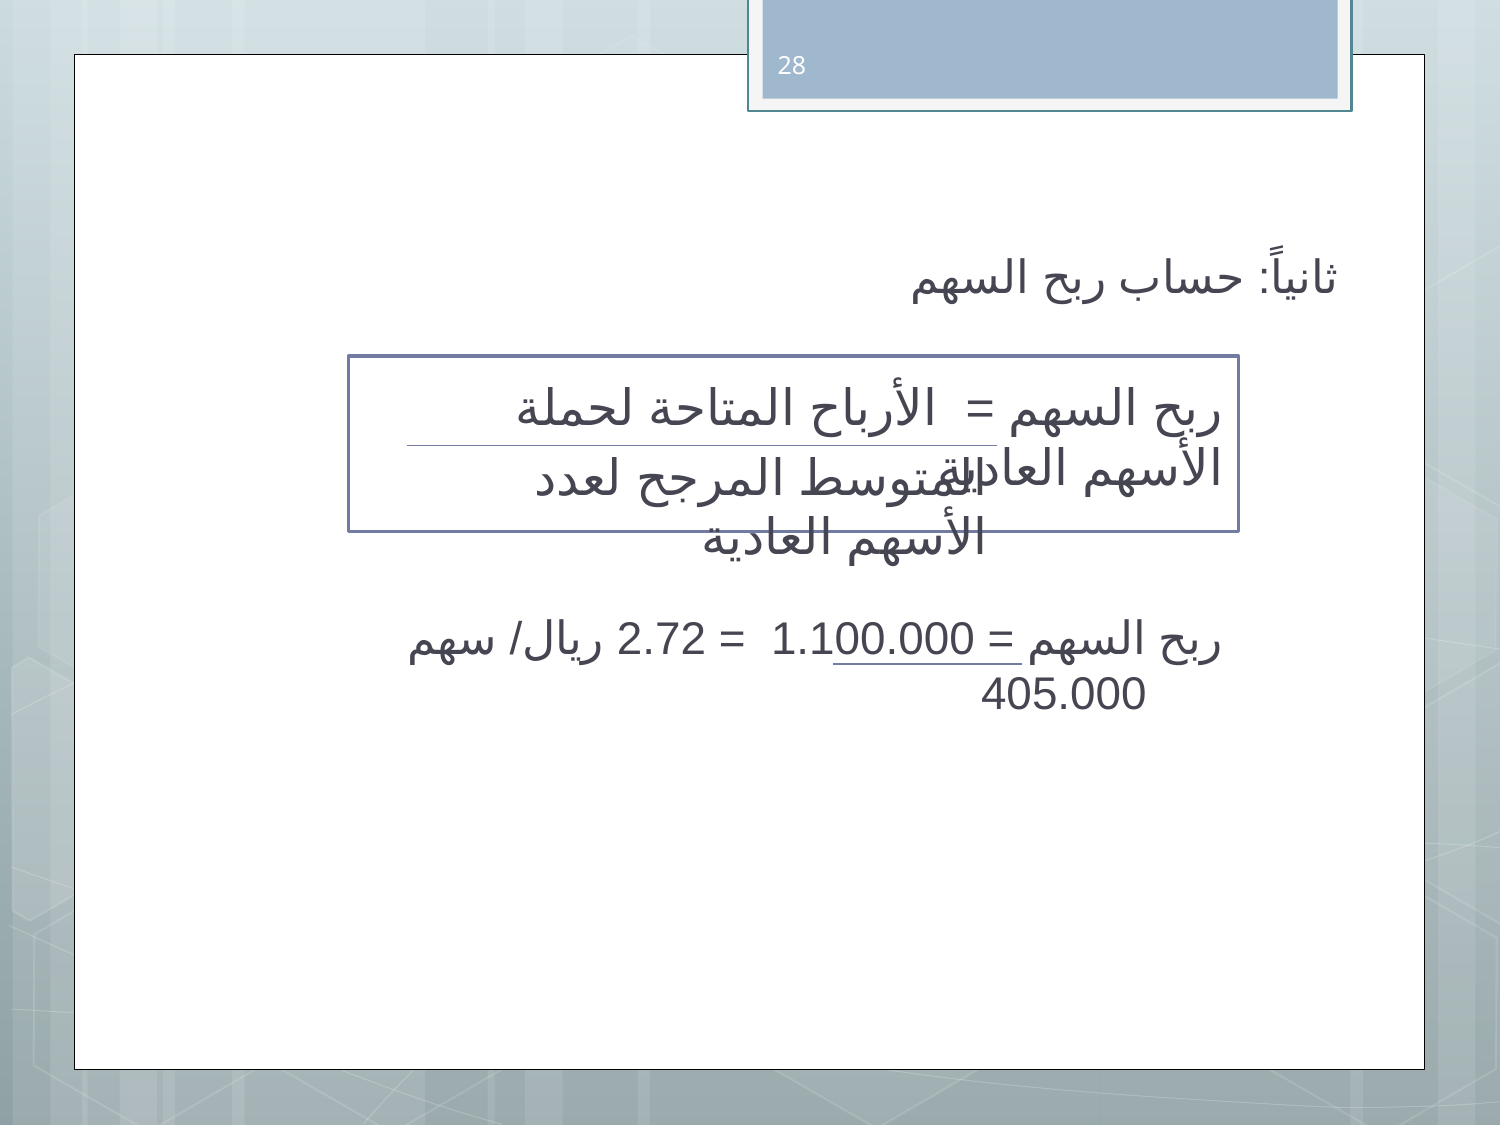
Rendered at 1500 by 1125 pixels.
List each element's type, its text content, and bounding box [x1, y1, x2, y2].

text_box ربح السهم = 1.100.000 = 2.72 ريال/ سهم 405.000 [324, 600, 1250, 726]
slide_number 28 [762, 36, 982, 97]
list ثانياً: حساب ربح السهم [147, 208, 1365, 333]
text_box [348, 355, 1239, 532]
